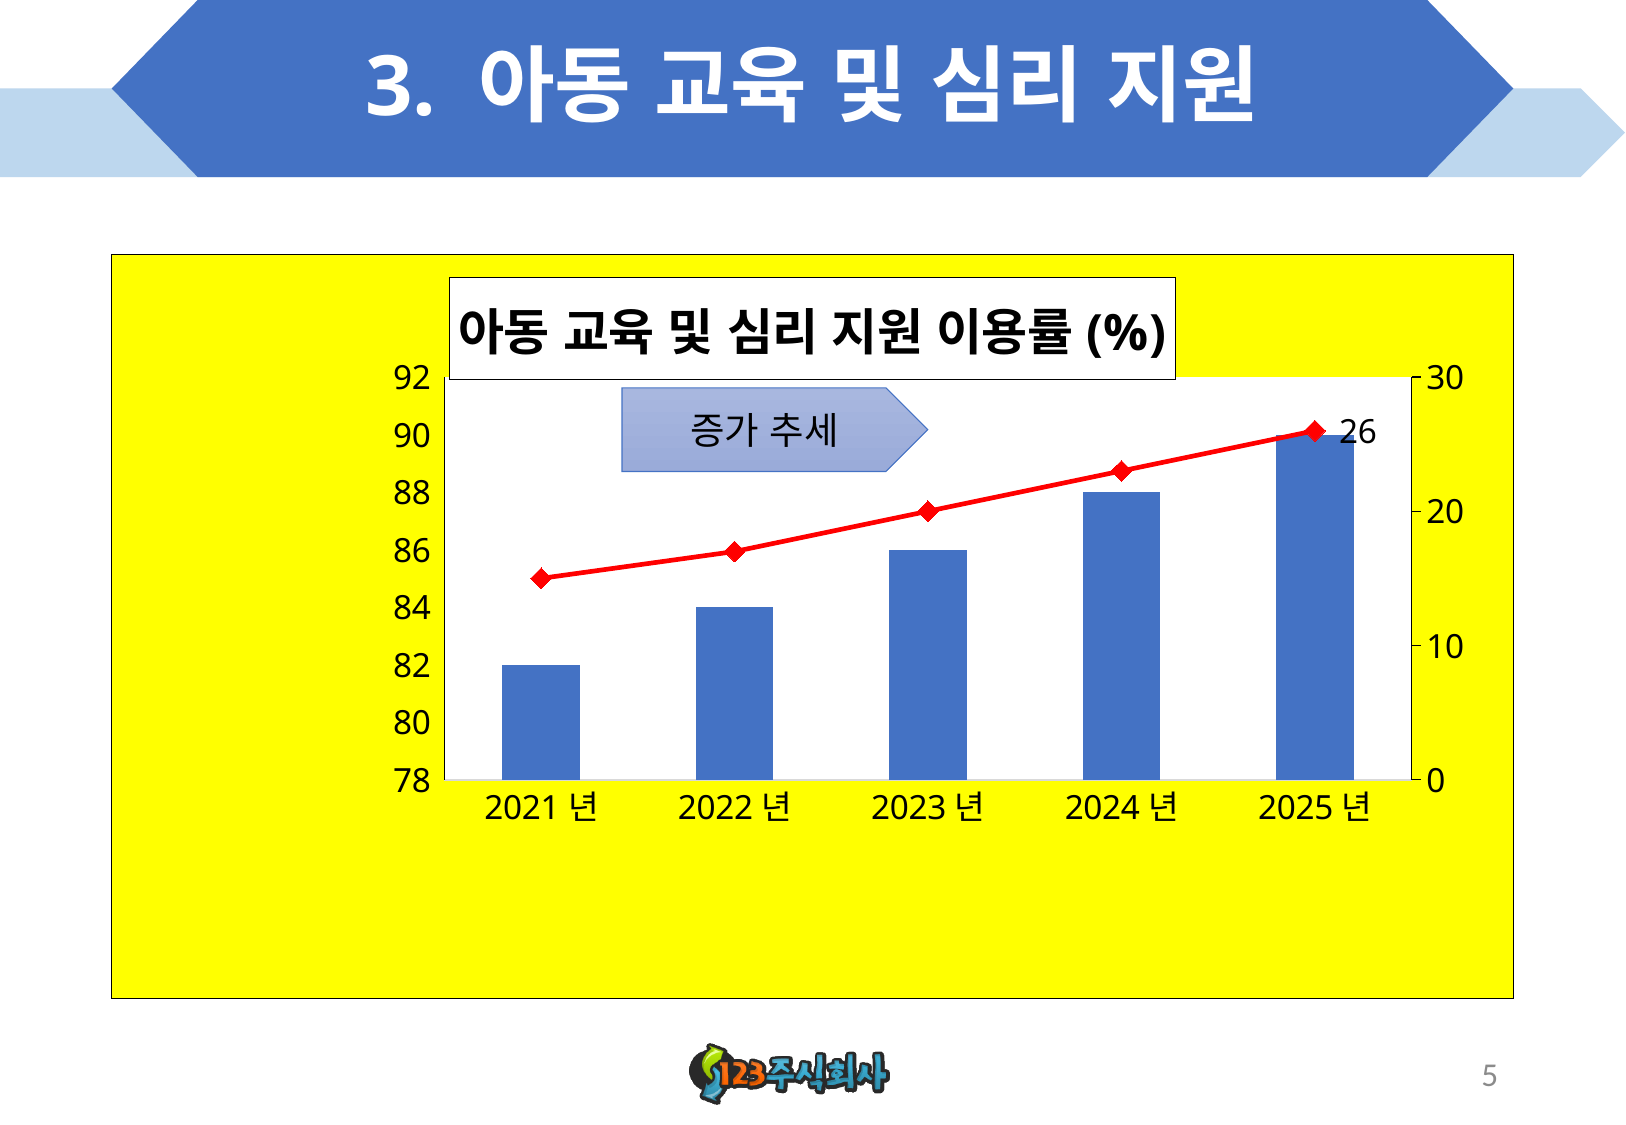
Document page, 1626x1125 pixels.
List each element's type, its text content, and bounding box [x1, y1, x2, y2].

title 3. 아동 교육 및 심리 지원 [0, 0, 1625, 178]
slide_number 5 [1147, 1042, 1514, 1103]
picture [679, 1032, 899, 1114]
chart [111, 254, 1514, 999]
